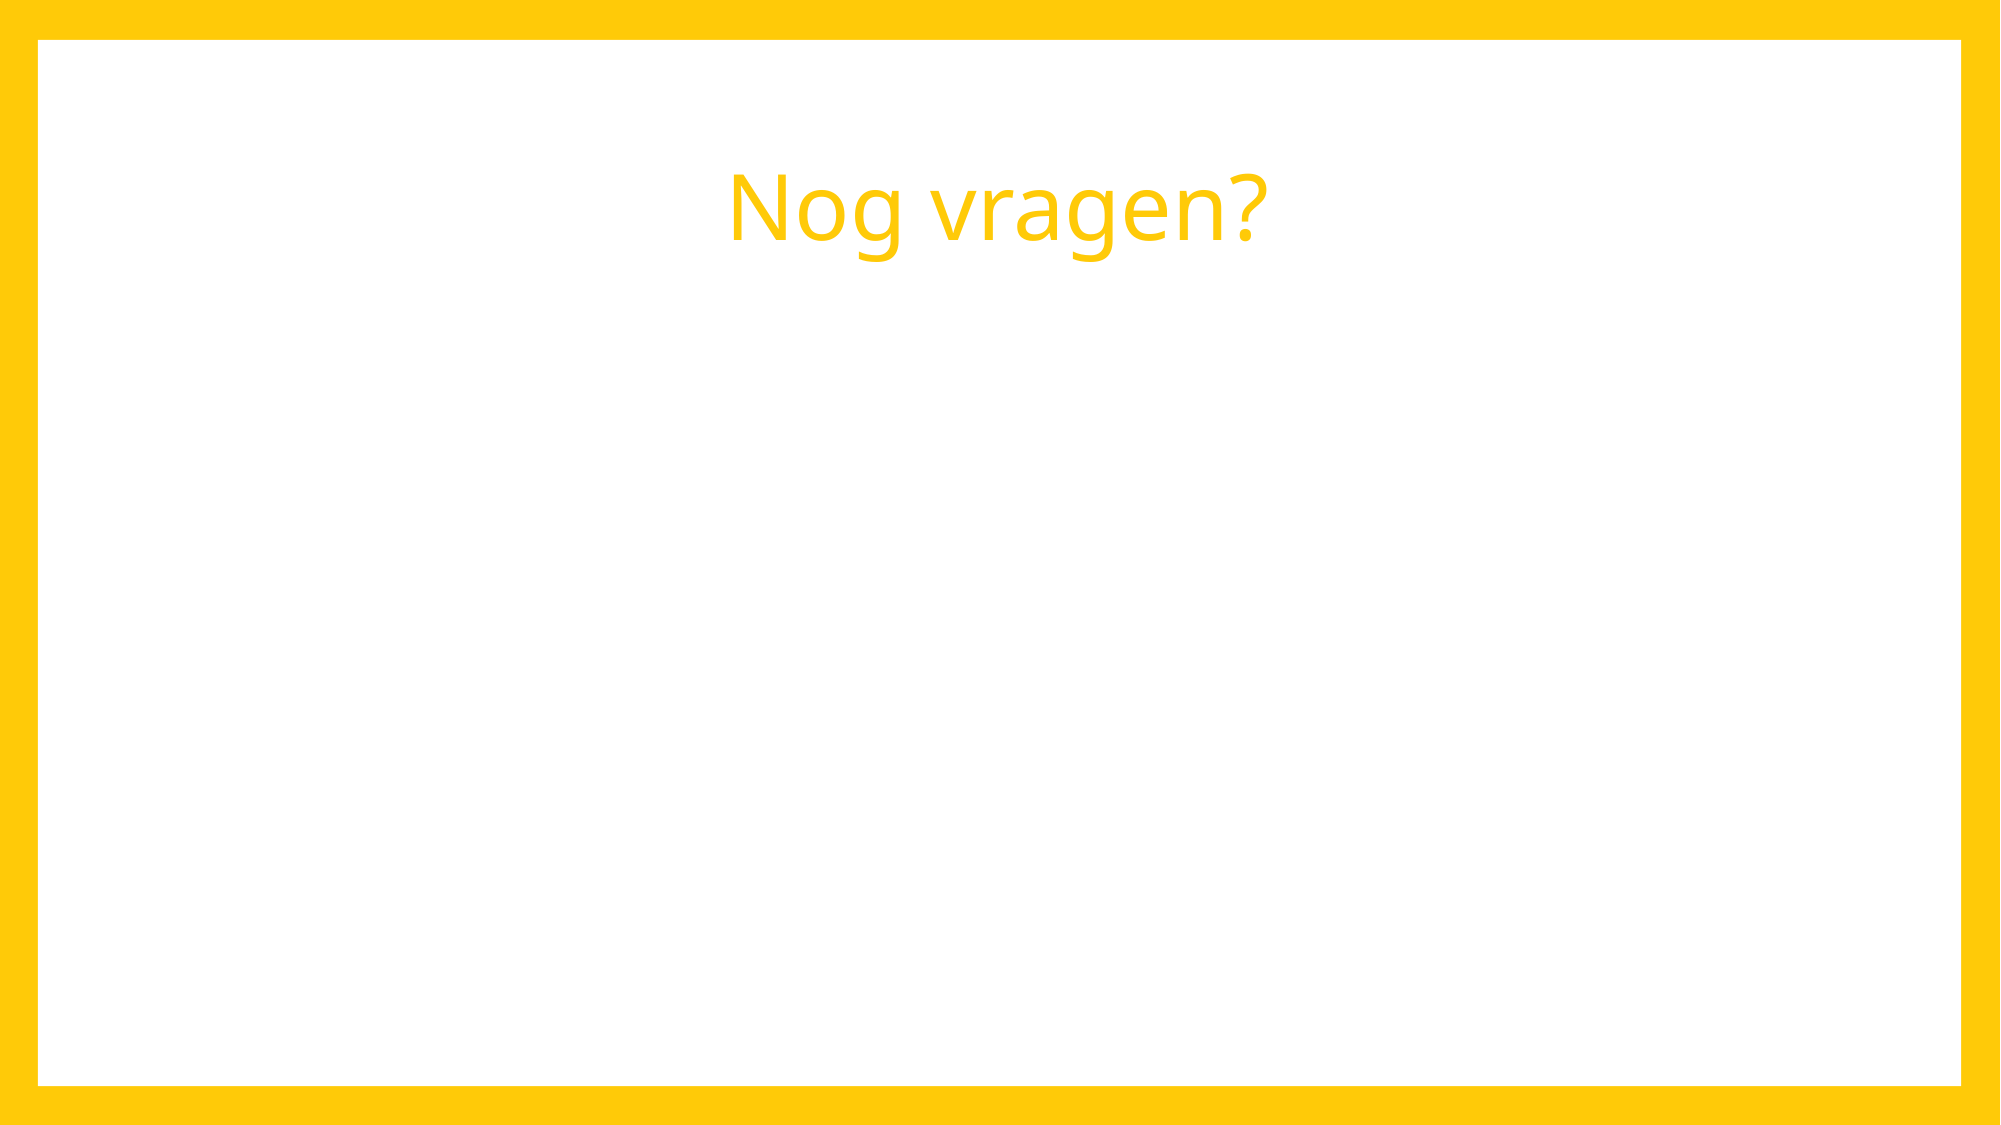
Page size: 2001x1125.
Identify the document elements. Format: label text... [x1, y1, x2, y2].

title Nog vragen? [187, 99, 1808, 323]
